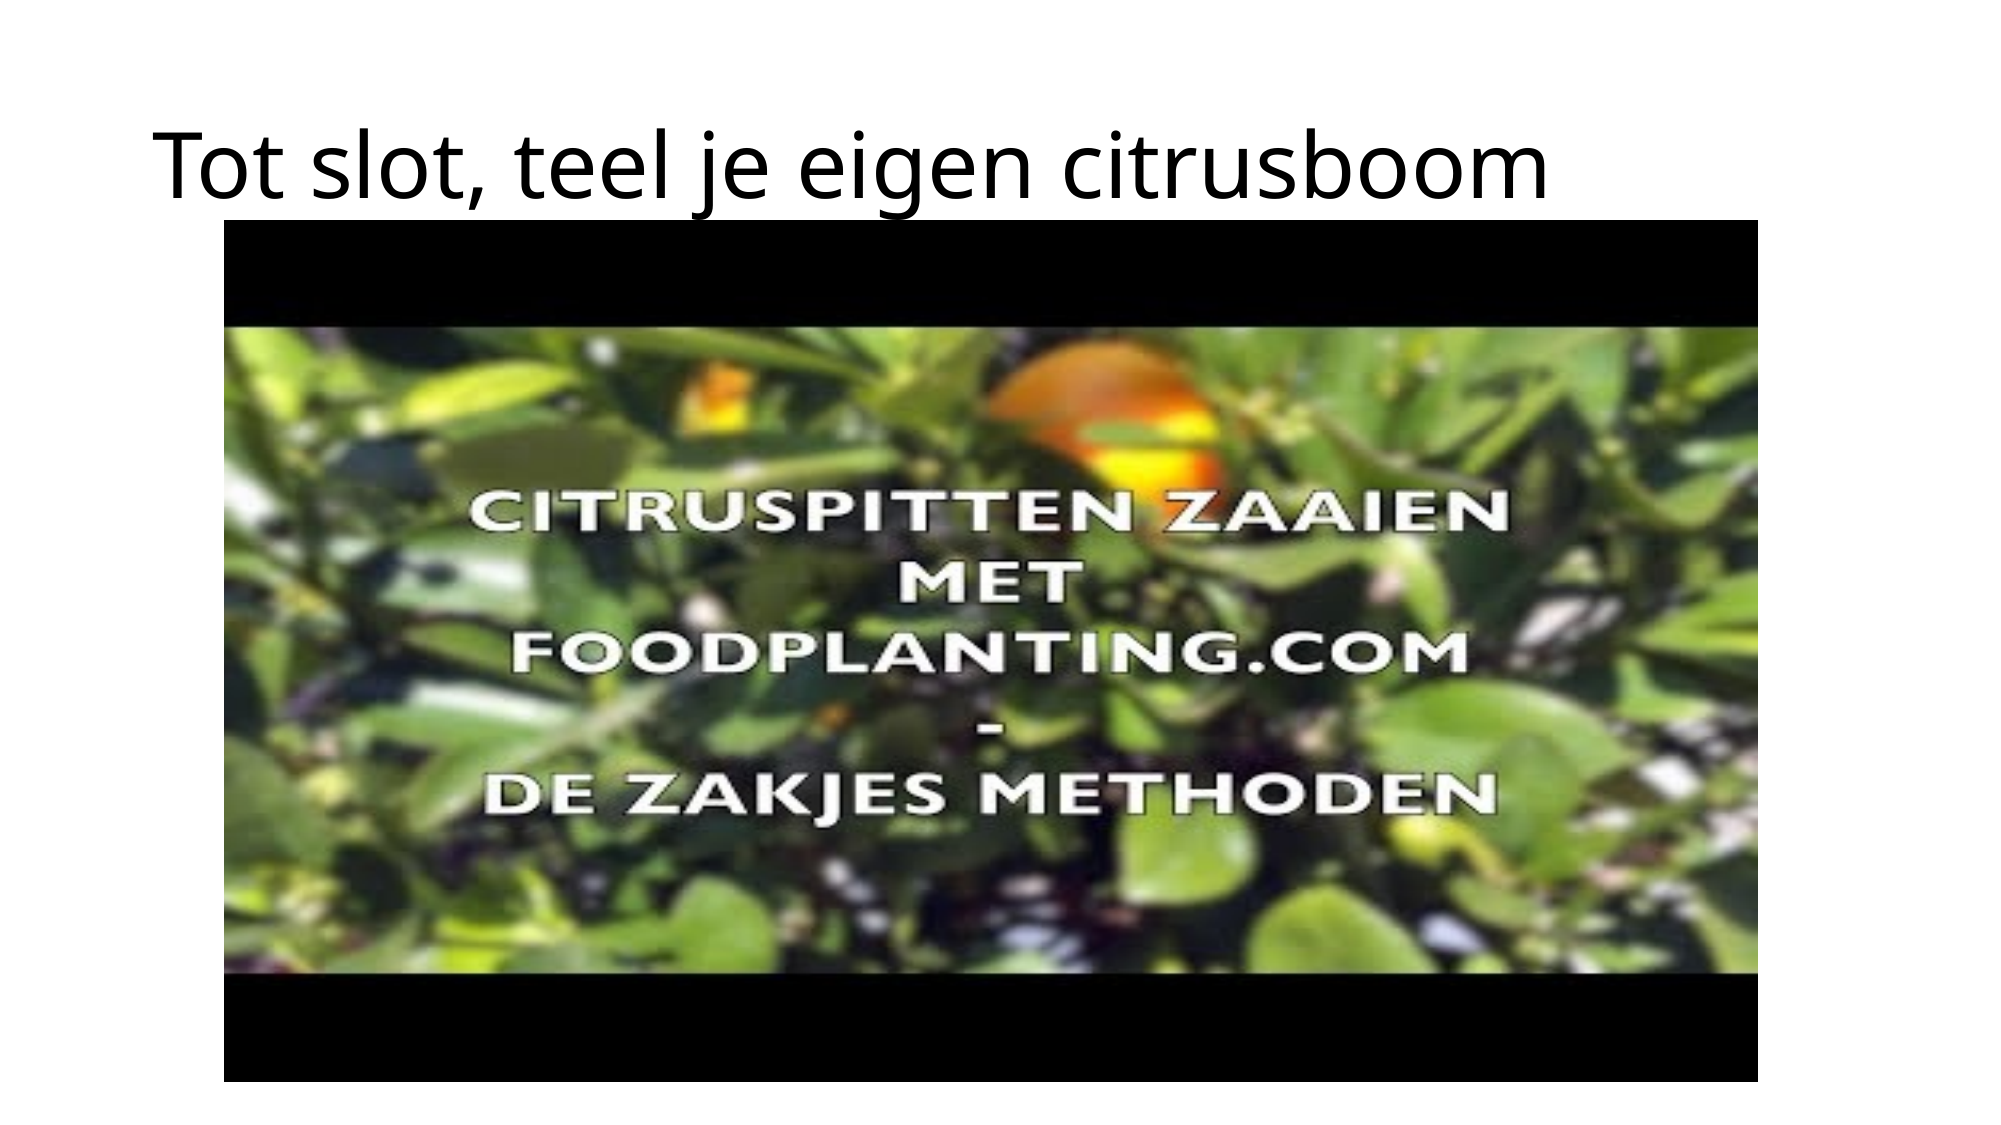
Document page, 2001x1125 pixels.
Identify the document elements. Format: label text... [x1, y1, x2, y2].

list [223, 219, 1758, 1083]
title Tot slot, teel je eigen citrusboom [137, 59, 1863, 278]
